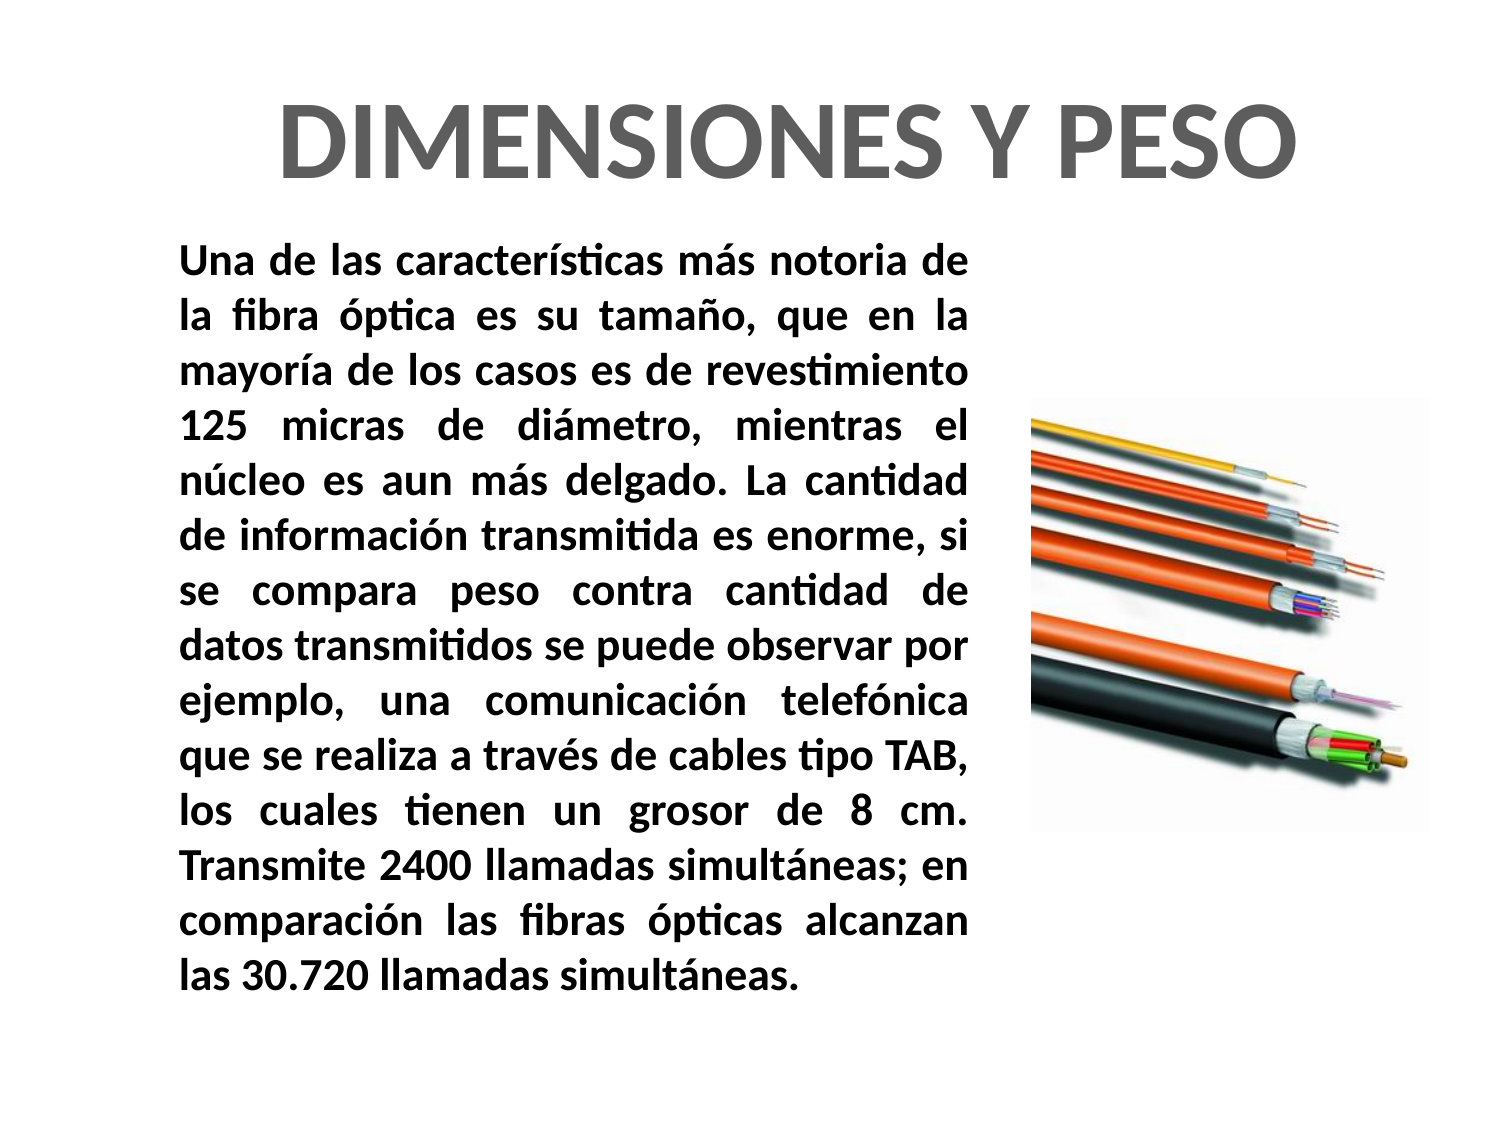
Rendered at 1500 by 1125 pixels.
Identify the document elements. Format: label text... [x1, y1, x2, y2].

text_box DIMENSIONES Y PESO [262, 58, 1315, 209]
text_box Una de las características más notoria de la fibra óptica es su tamaño, que en la mayoría de los casos es de revestimiento 125 micras de diámetro, mientras el núcleo es aun más delgado. La cantidad de información transmitida es enorme, si se compara peso contra cantidad de datos transmitidos se puede observar por ejemplo, una comunicación telefónica que se realiza a través de cables tipo TAB, los cuales tienen un grosor de 8 cm. Transmite 2400 llamadas simultáneas; en comparación las fibras ópticas alcanzan las 30.720 llamadas simultáneas. [164, 222, 985, 1063]
picture [1031, 398, 1430, 833]
